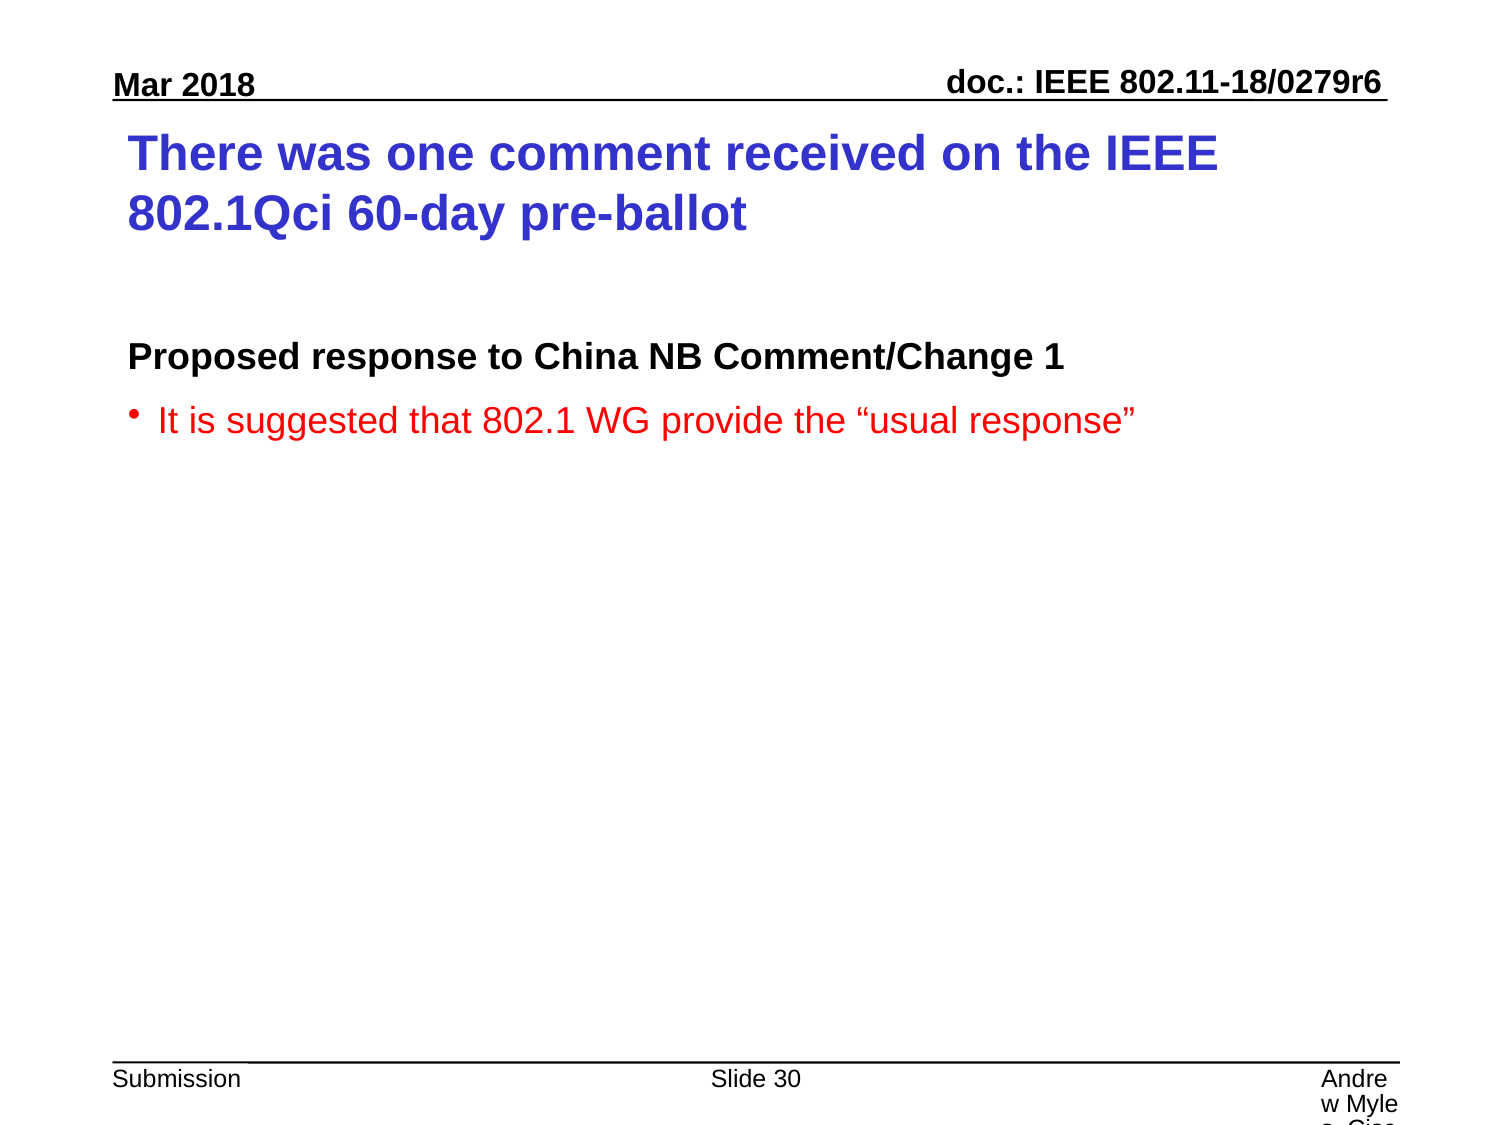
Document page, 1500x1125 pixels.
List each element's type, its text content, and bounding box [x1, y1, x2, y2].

footer Andrew Myles, Cisco [1320, 1061, 1402, 1093]
title There was one comment received on the IEEE 802.1Qci 60-day pre-ballot [112, 112, 1388, 288]
list Proposed response to China NB Comment/Change 1 It is suggested that 802.1 WG provide the “usual response” [112, 324, 1388, 1000]
slide_number Slide 30 [709, 1061, 803, 1093]
